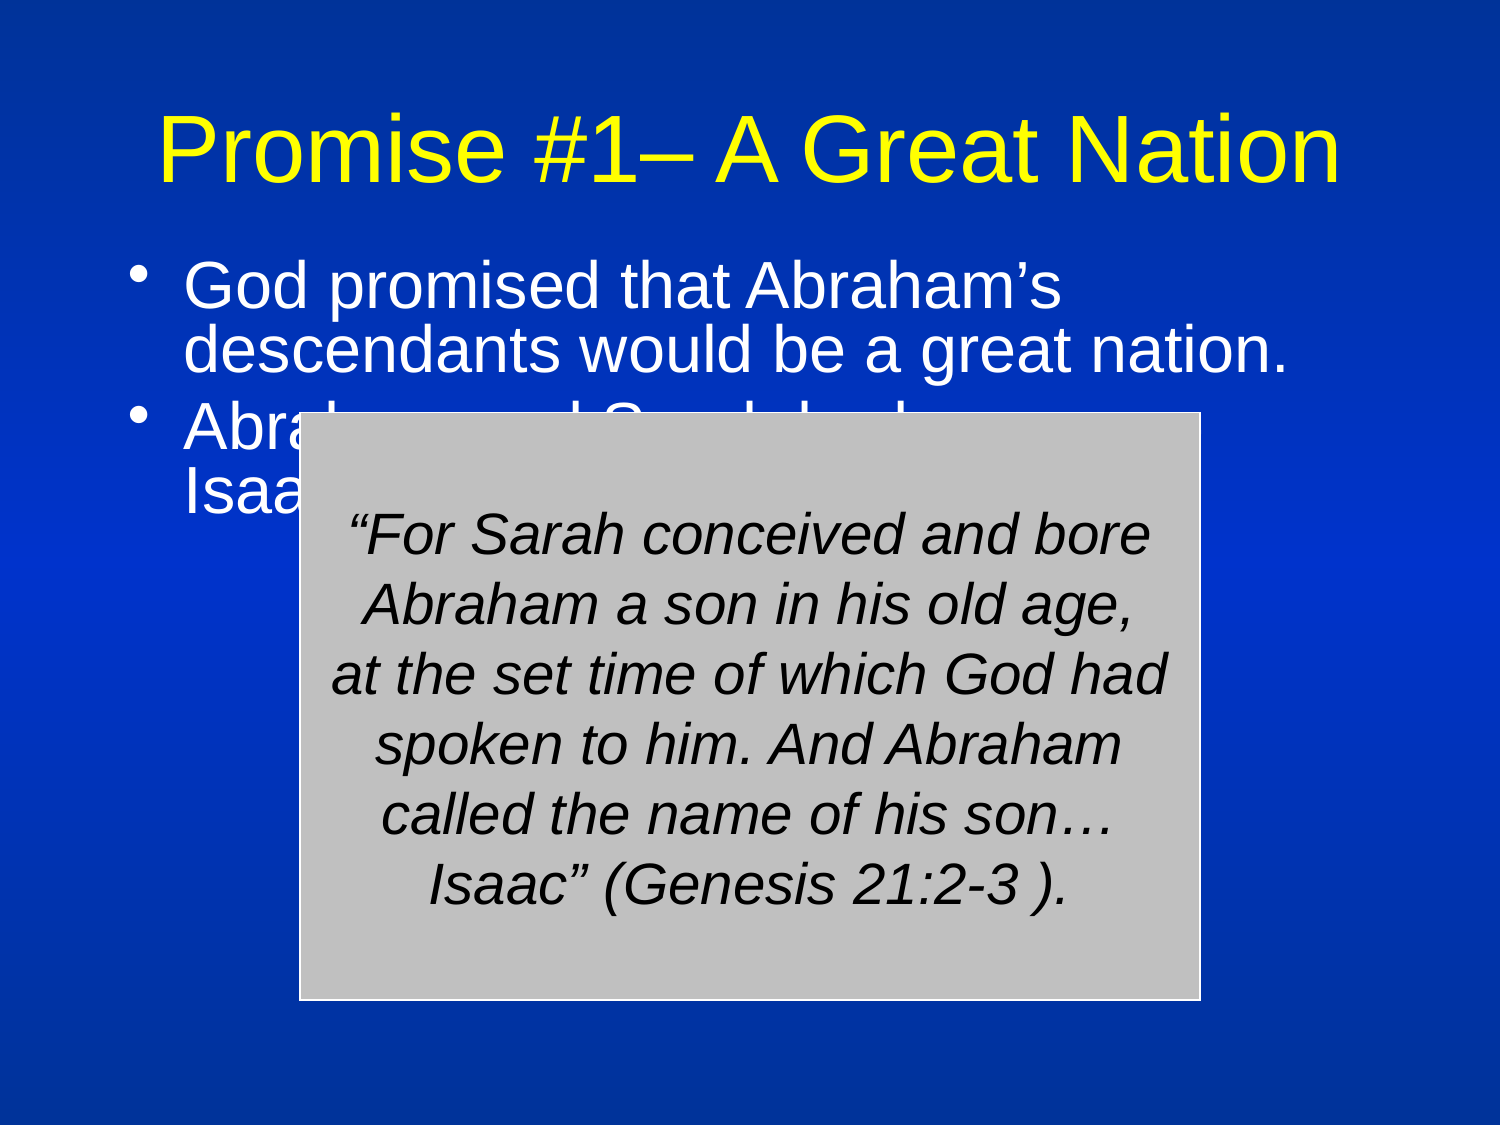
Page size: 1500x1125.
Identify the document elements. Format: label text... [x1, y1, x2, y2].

text_box “For Sarah conceived and bore Abraham a son in his old age, at the set time of which God had spoken to him. And Abraham called the name of his son… Isaac” (Genesis 21:2-3 ). [299, 412, 1200, 1000]
list God promised that Abraham’s descendants would be a great nation. Abraham and Sarah had one son– Isaac. [112, 249, 1388, 563]
title Promise #1– A Great Nation [37, 50, 1463, 238]
